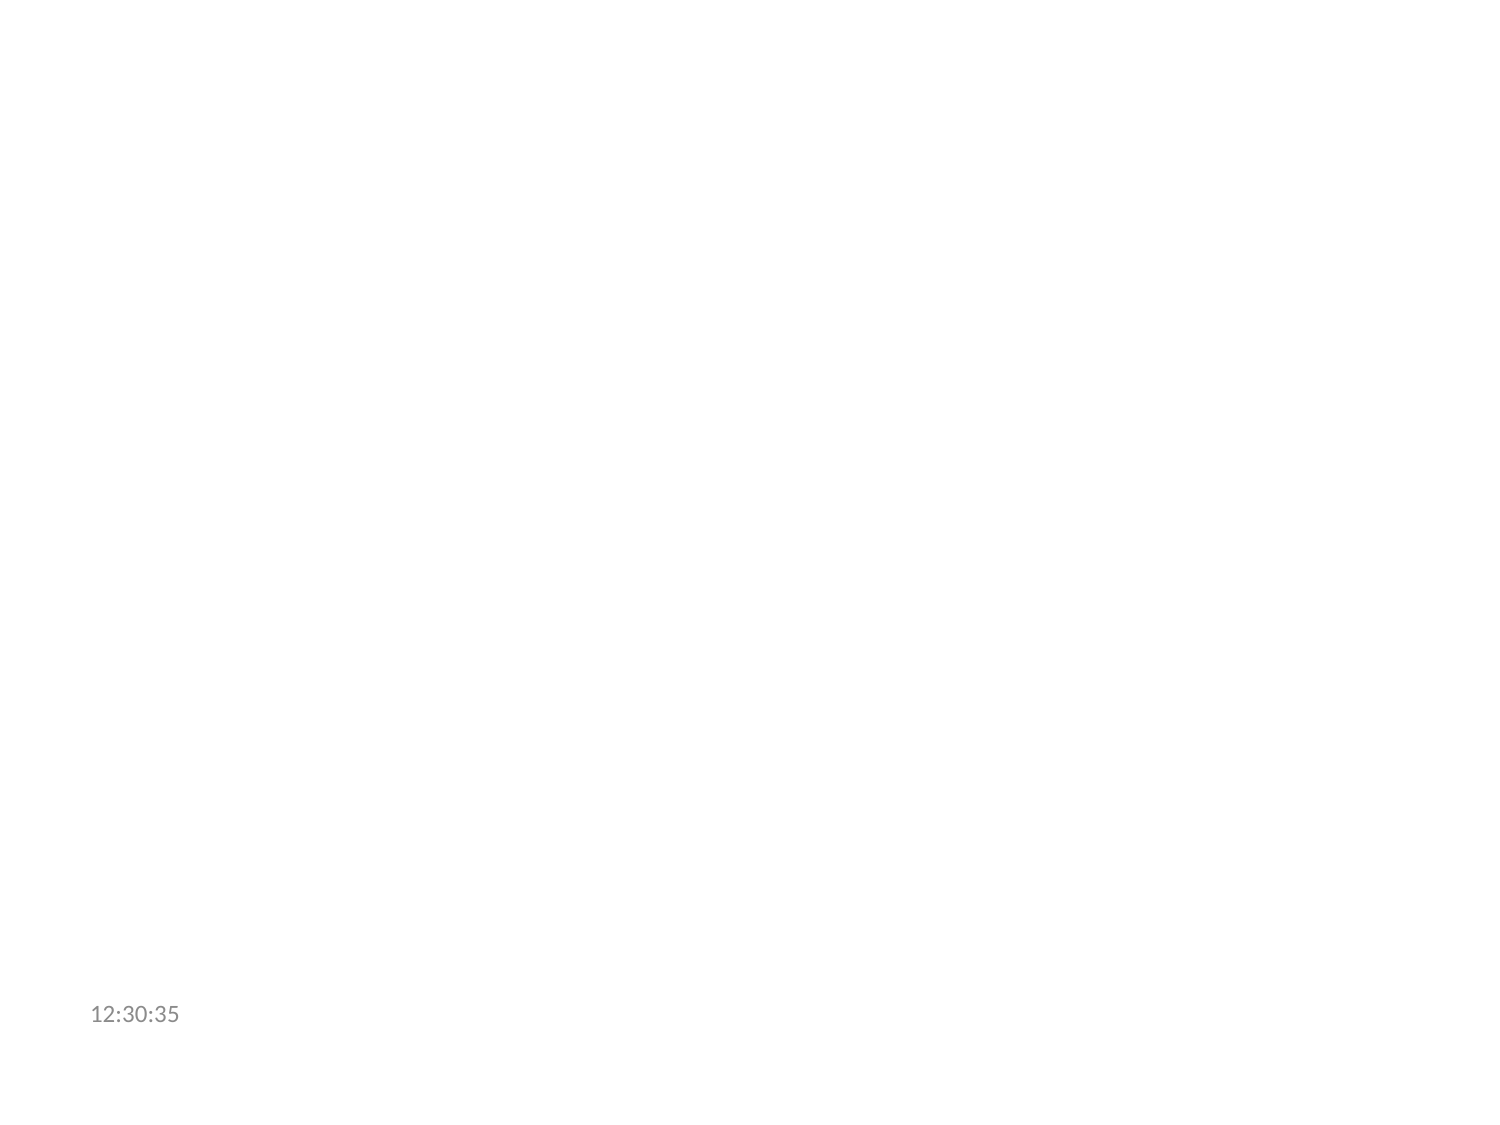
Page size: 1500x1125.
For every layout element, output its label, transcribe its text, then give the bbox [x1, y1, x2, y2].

text_box 15:35:09 [75, 982, 425, 1043]
